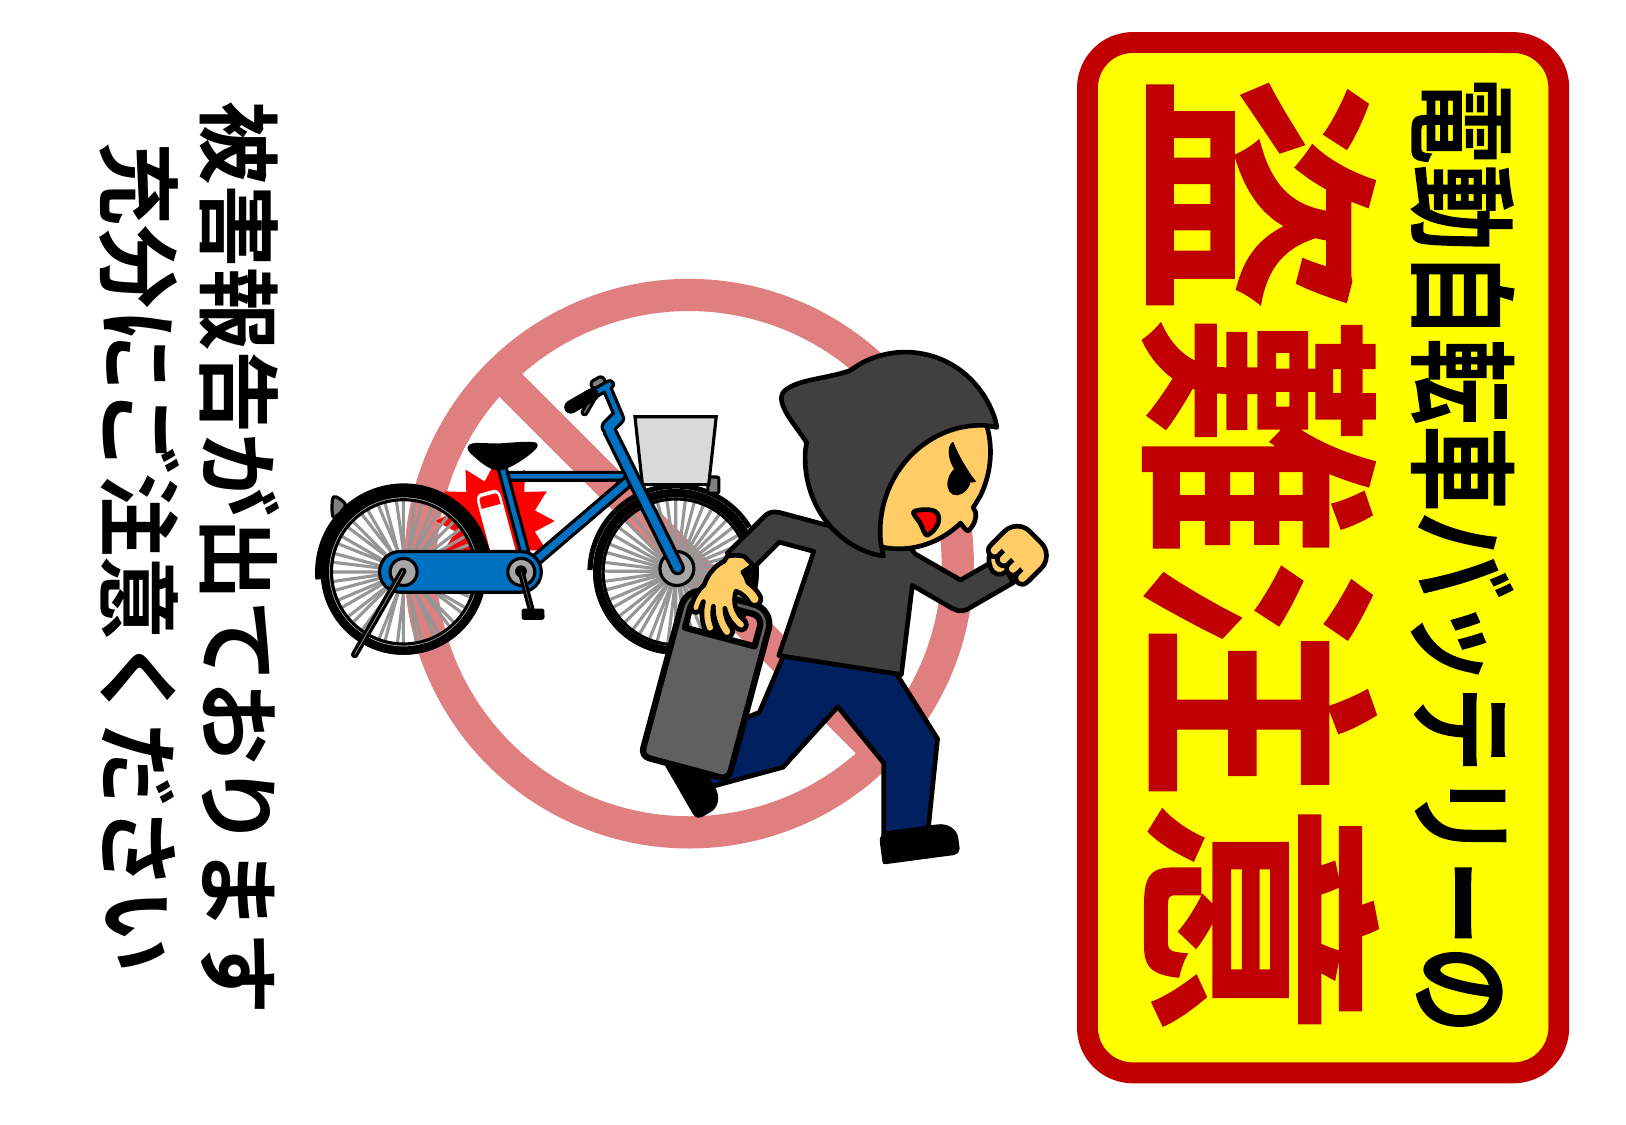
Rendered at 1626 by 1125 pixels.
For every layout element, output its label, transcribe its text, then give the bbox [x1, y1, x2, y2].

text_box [316, 278, 1044, 858]
text_box 被害報告が出ております 充分にご注意ください [66, 42, 299, 1073]
text_box [1085, 40, 1561, 1075]
